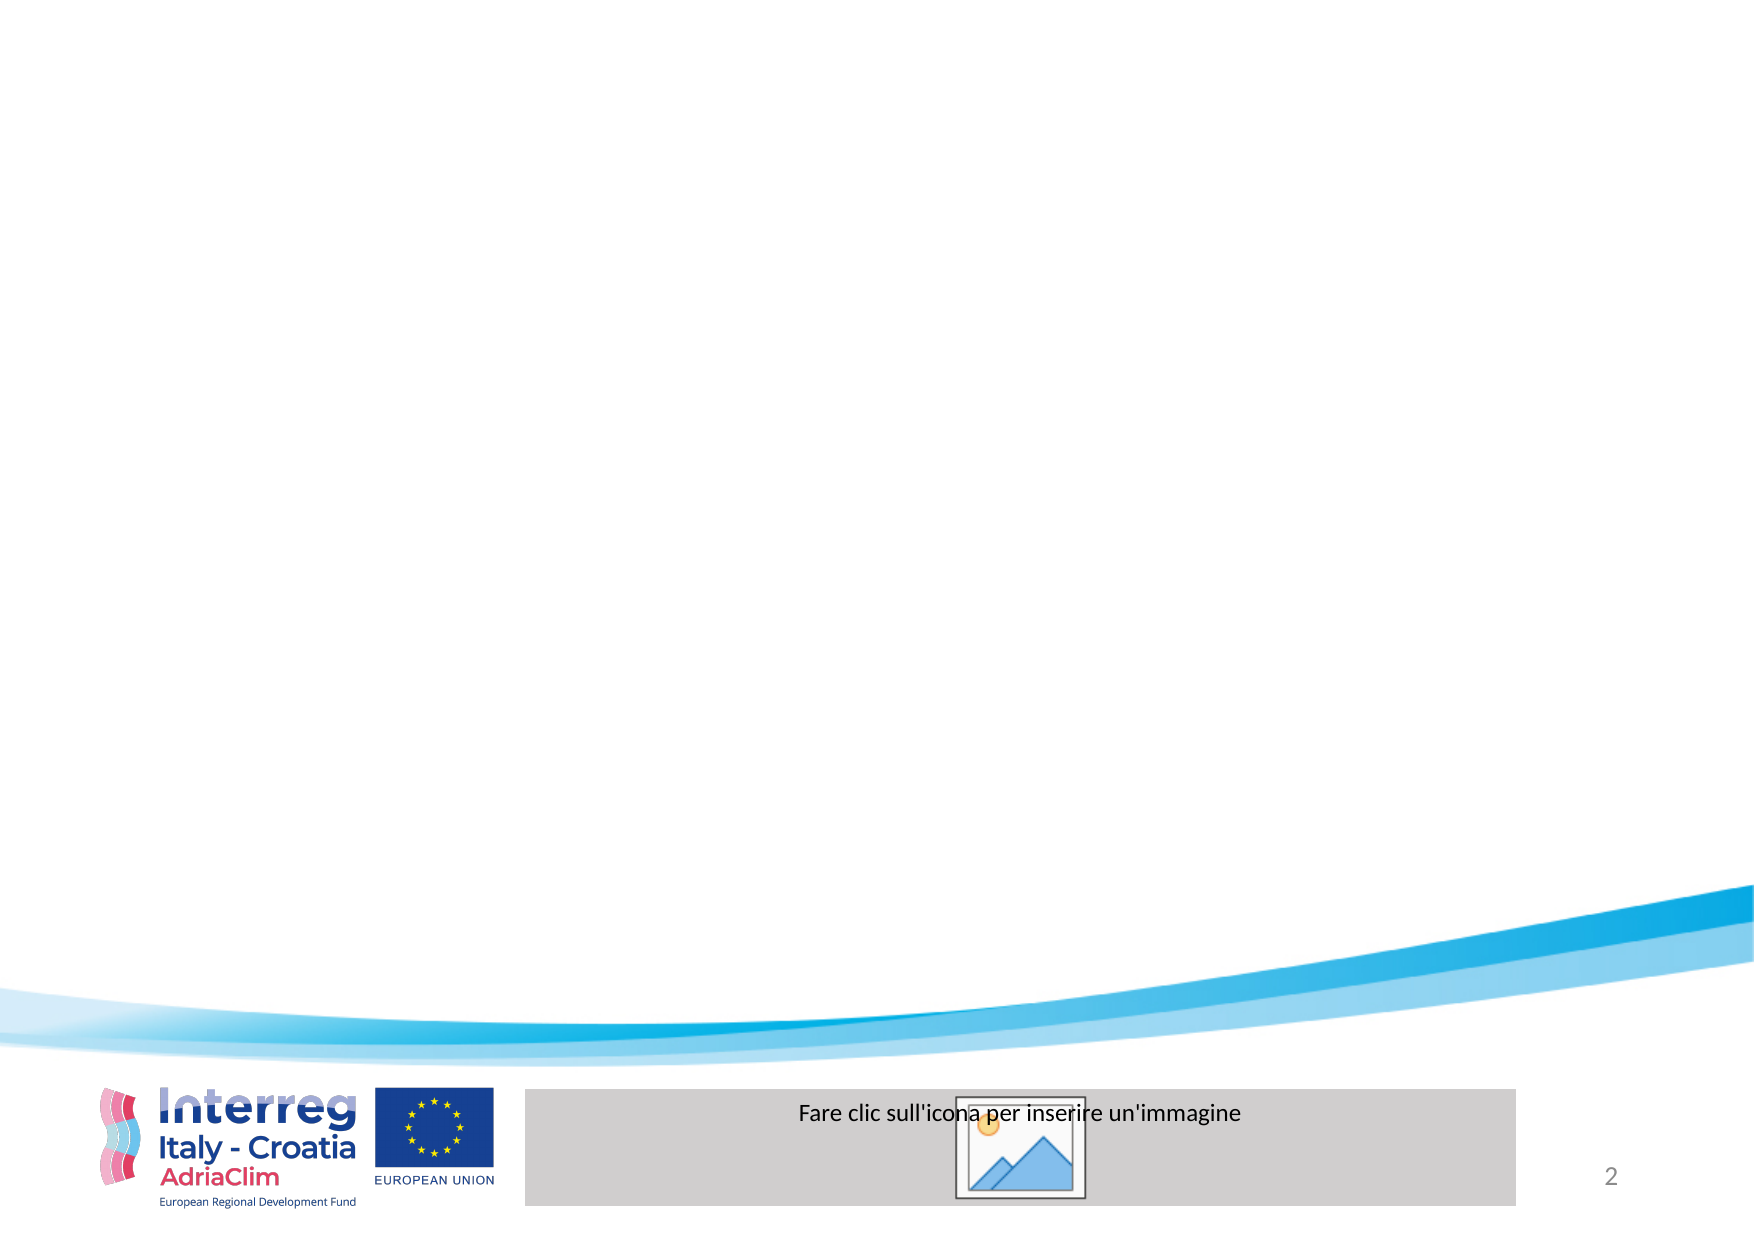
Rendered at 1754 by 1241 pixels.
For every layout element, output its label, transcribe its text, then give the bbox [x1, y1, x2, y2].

picture [0, 884, 1754, 1219]
slide_number 2 [1521, 1132, 1634, 1216]
